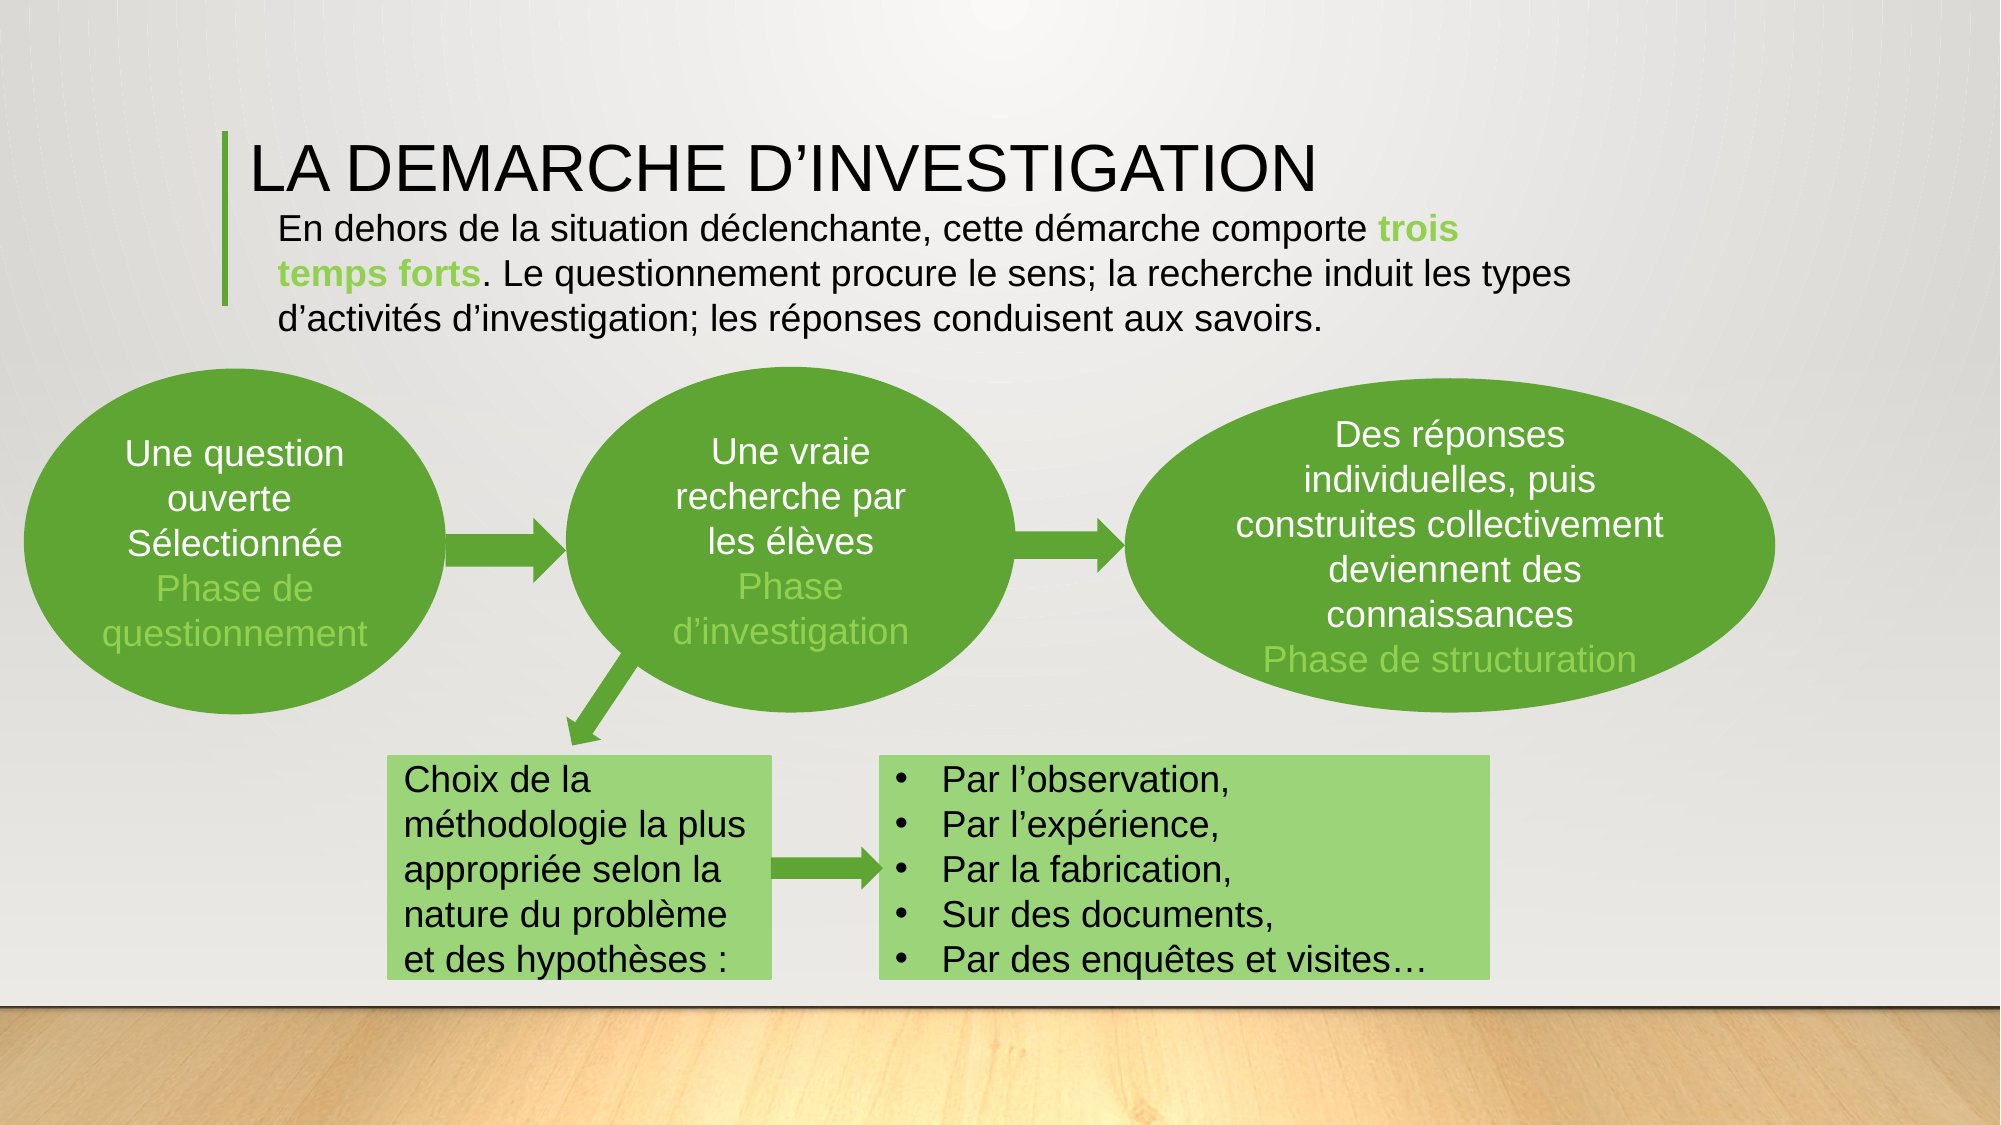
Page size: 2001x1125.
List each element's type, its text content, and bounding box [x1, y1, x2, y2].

text_box [1003, 516, 1126, 574]
title LA DEMARCHE D’INVESTIGATION [234, 41, 1797, 214]
text_box [769, 845, 884, 891]
picture [0, 1006, 2000, 1125]
text_box [444, 516, 567, 585]
text_box Une question ouverte Sélectionnée Phase de questionnement [22, 367, 447, 716]
text_box En dehors de la situation déclenchante, cette démarche comporte trois temps forts. Le questionnement procure le sens; la recherche induit les types d’activités d’investigation; les réponses conduisent aux savoirs. [262, 196, 1588, 347]
text_box [565, 645, 644, 747]
text_box Des réponses individuelles, puis construites collectivement deviennent des connaissances Phase de structuration [1123, 376, 1777, 714]
text_box Choix de la méthodologie la plus appropriée selon la nature du problème et des hypothèses : [387, 755, 772, 980]
text_box Une vraie recherche par les élèves Phase d’investigation [564, 365, 1017, 714]
text_box Par l’observation, Par l’expérience, Par la fabrication, Sur des documents, Par des enquêtes et visites… [879, 755, 1490, 980]
